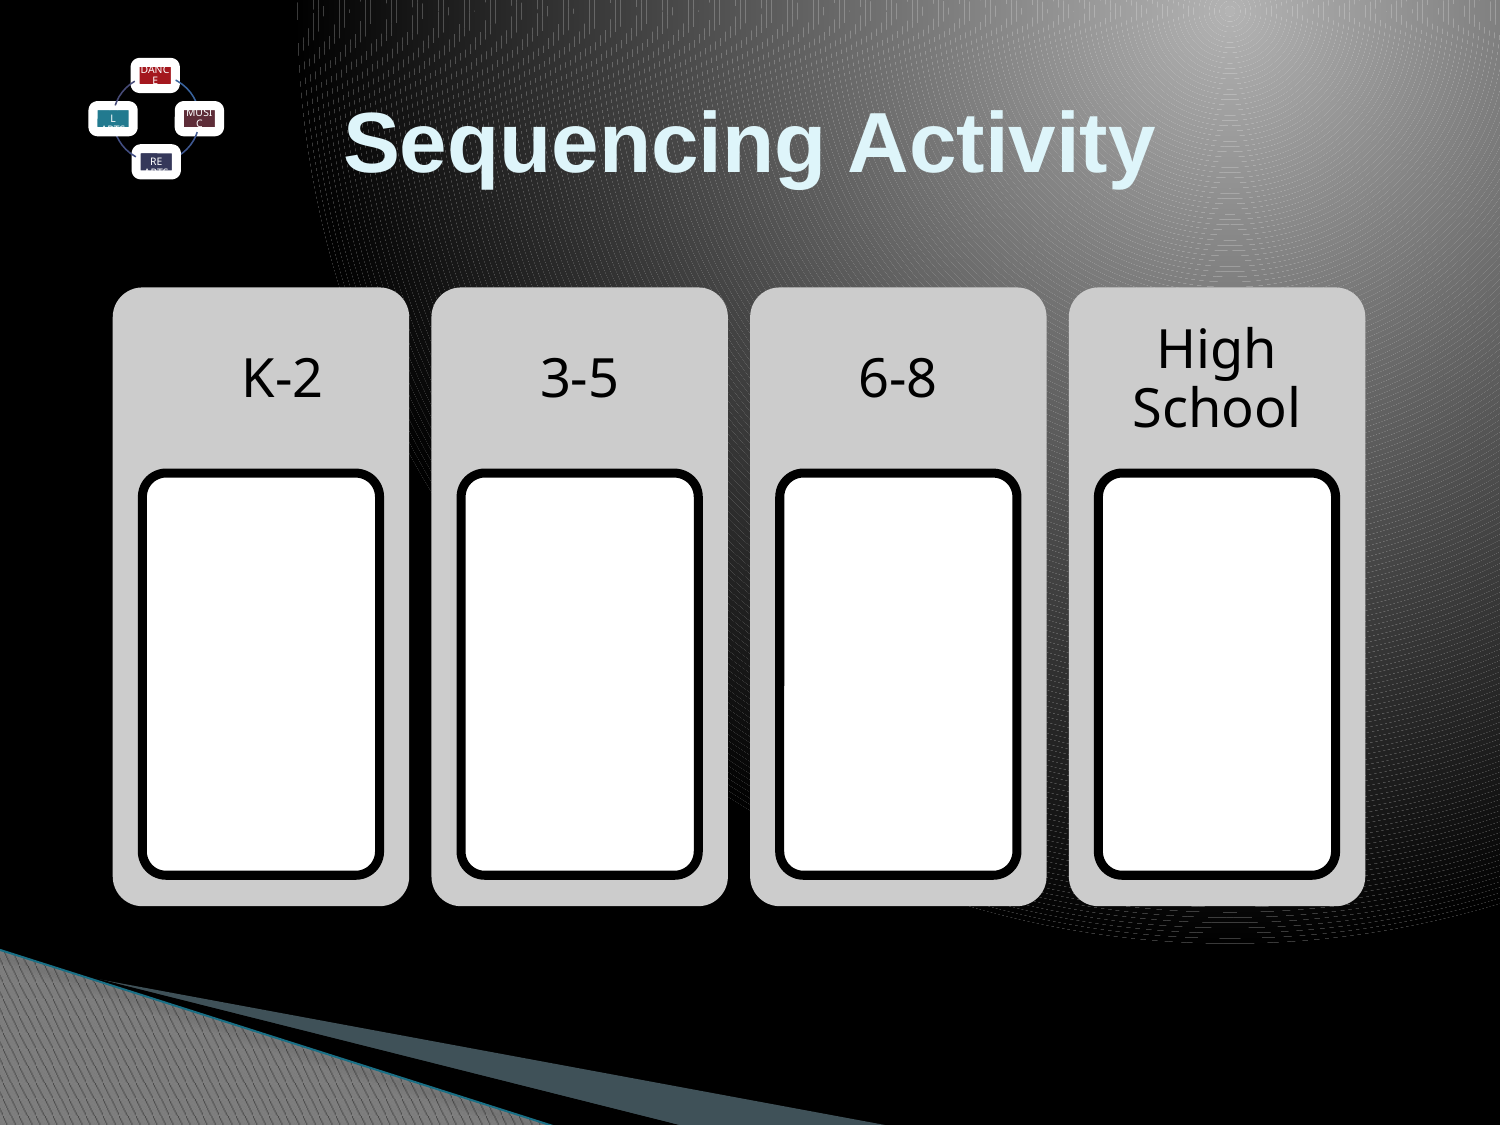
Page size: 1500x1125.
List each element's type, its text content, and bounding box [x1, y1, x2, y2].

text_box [112, 287, 1366, 907]
title Sequencing Activity [75, 45, 1425, 233]
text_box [74, 62, 238, 176]
picture [0, 952, 543, 1125]
